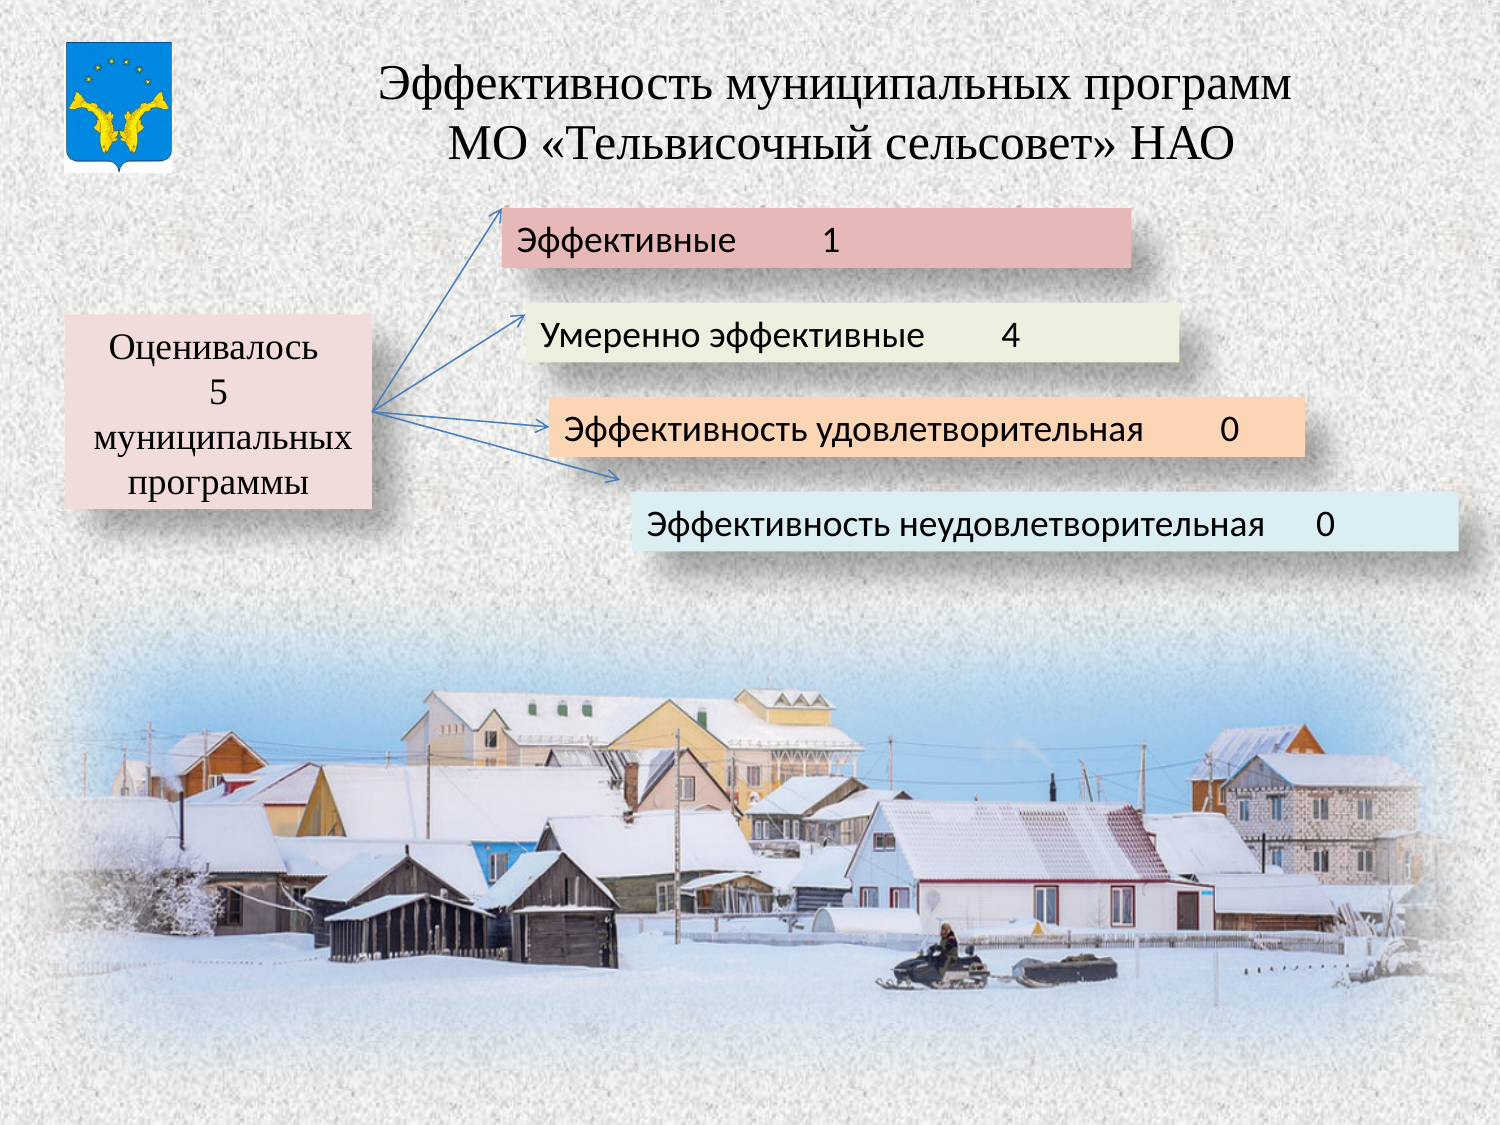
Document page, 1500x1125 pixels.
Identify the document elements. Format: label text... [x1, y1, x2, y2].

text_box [371, 314, 526, 411]
text_box Эффективность неудовлетворительная 0 [631, 491, 1459, 552]
picture [0, 0, 1500, 1125]
text_box Оценивалось 5 муниципальных программы [64, 314, 372, 510]
text_box Эффективность муниципальных программ МО «Тельвисочный сельсовет» НАО [183, 42, 1500, 178]
text_box Эффективность удовлетворительная 0 [549, 397, 1306, 457]
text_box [371, 412, 621, 481]
text_box Умеренно эффективные 4 [525, 302, 1180, 363]
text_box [371, 207, 503, 313]
text_box Эффективные 1 [503, 208, 1132, 268]
